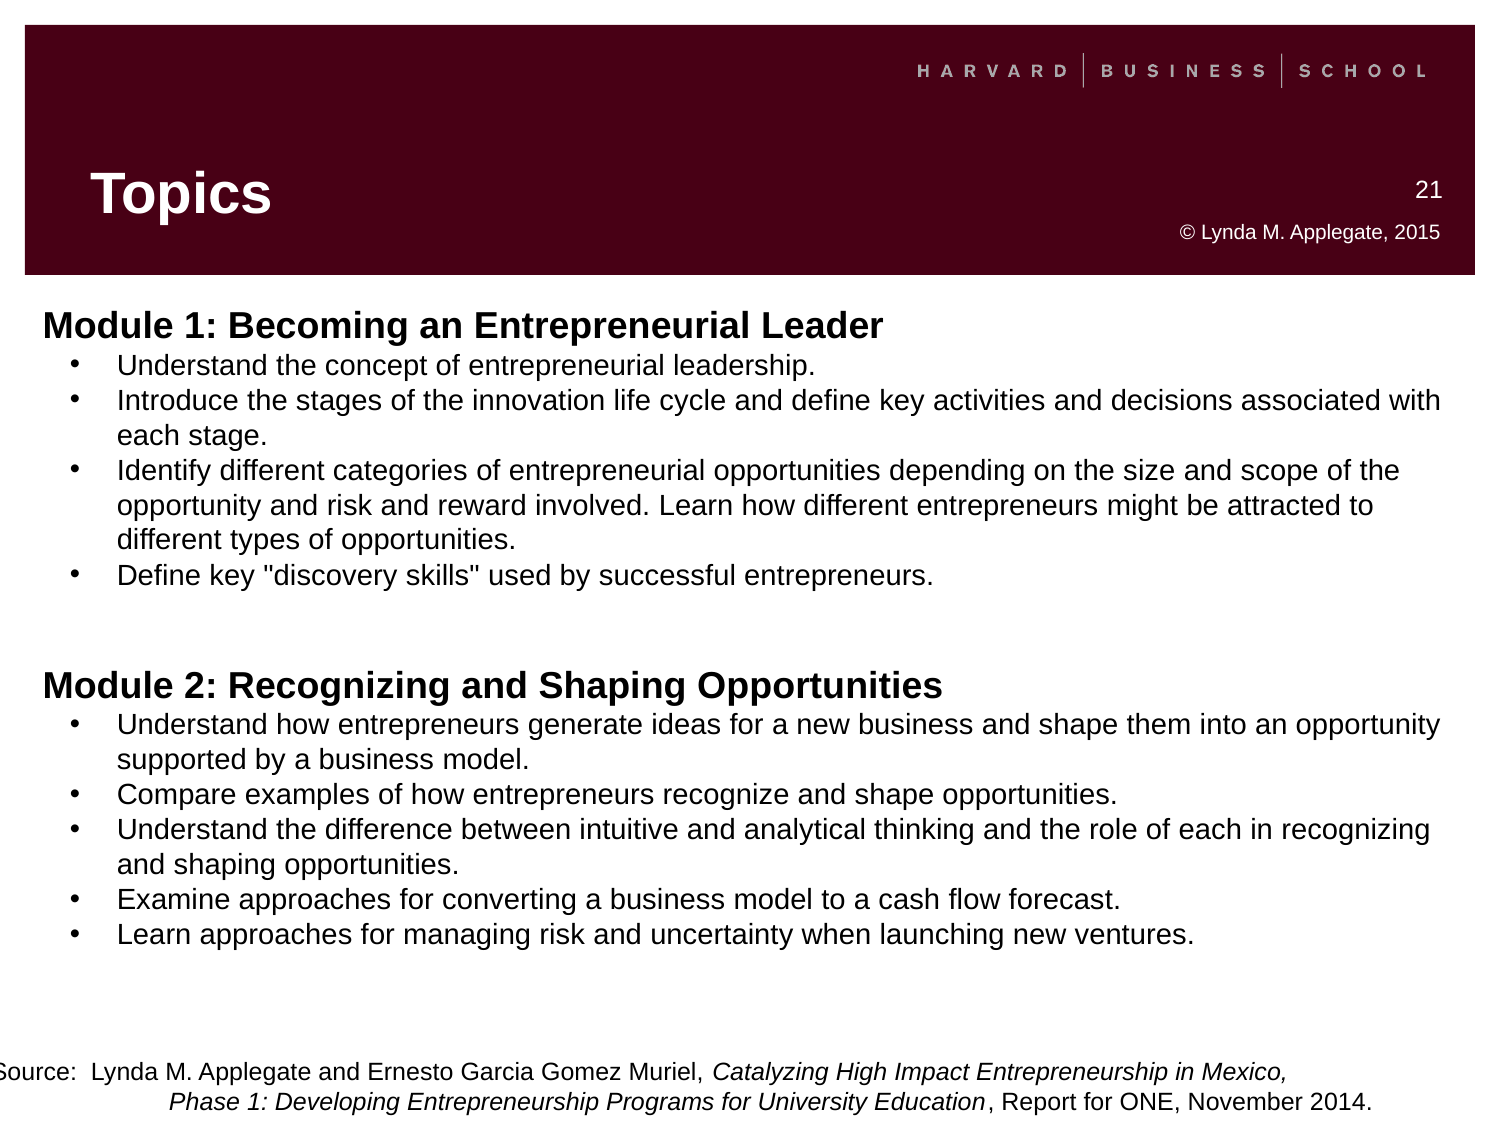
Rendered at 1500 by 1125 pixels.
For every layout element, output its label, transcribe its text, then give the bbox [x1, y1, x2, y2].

slide_number 21 [1108, 158, 1459, 219]
title Topics [74, 44, 1426, 233]
text_box Source: Lynda M. Applegate and Ernesto Garcia Gomez Muriel, Catalyzing High Impact Entrepreneurship in Mexico, Phase 1: Developing Entrepreneurship Programs for University Education, Report for ONE, November 2014. [0, 1048, 1417, 1124]
text_box Module 1: Becoming an Entrepreneurial Leader Understand the concept of entrepreneurial leadership. Introduce the stages of the innovation life cycle and define key activities and decisions associated with each stage. Identify different categories of entrepreneurial opportunities depending on the size and scope of the opportunity and risk and reward involved. Learn how different entrepreneurs might be attracted to different types of opportunities. Define key "discovery skills" used by successful entrepreneurs. Module 2: Recognizing and Shaping Opportunities Understand how entrepreneurs generate ideas for a new business and shape them into an opportunity supported by a business model. Compare examples of how entrepreneurs recognize and shape opportunities. Understand the difference between intuitive and analytical thinking and the role of each in recognizing and shaping opportunities. Examine approaches for converting a business model to a cash flow forecast. Learn approaches for managing risk and uncertainty when launching new ventures. [27, 293, 1466, 958]
